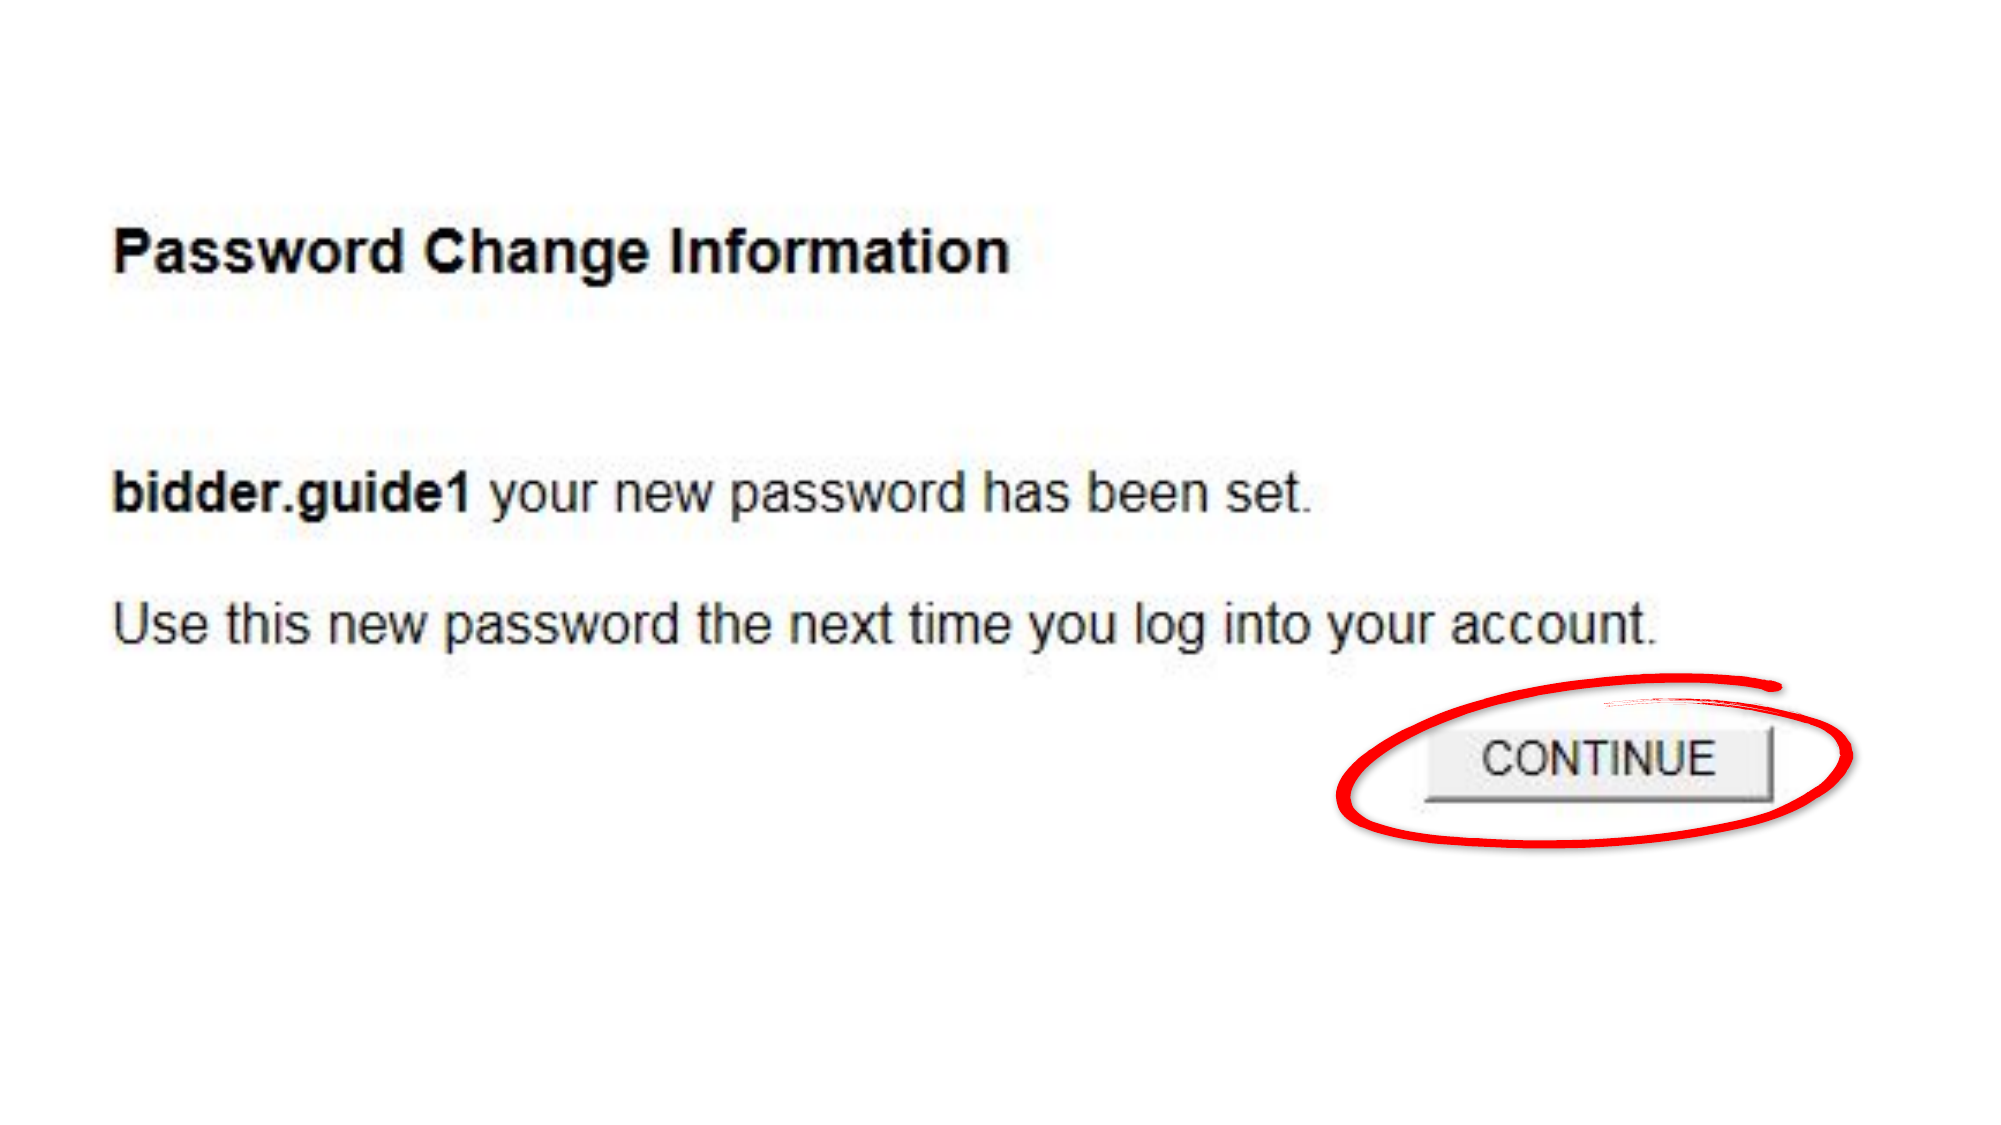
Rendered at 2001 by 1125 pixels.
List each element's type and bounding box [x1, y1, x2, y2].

picture [0, 153, 2000, 991]
